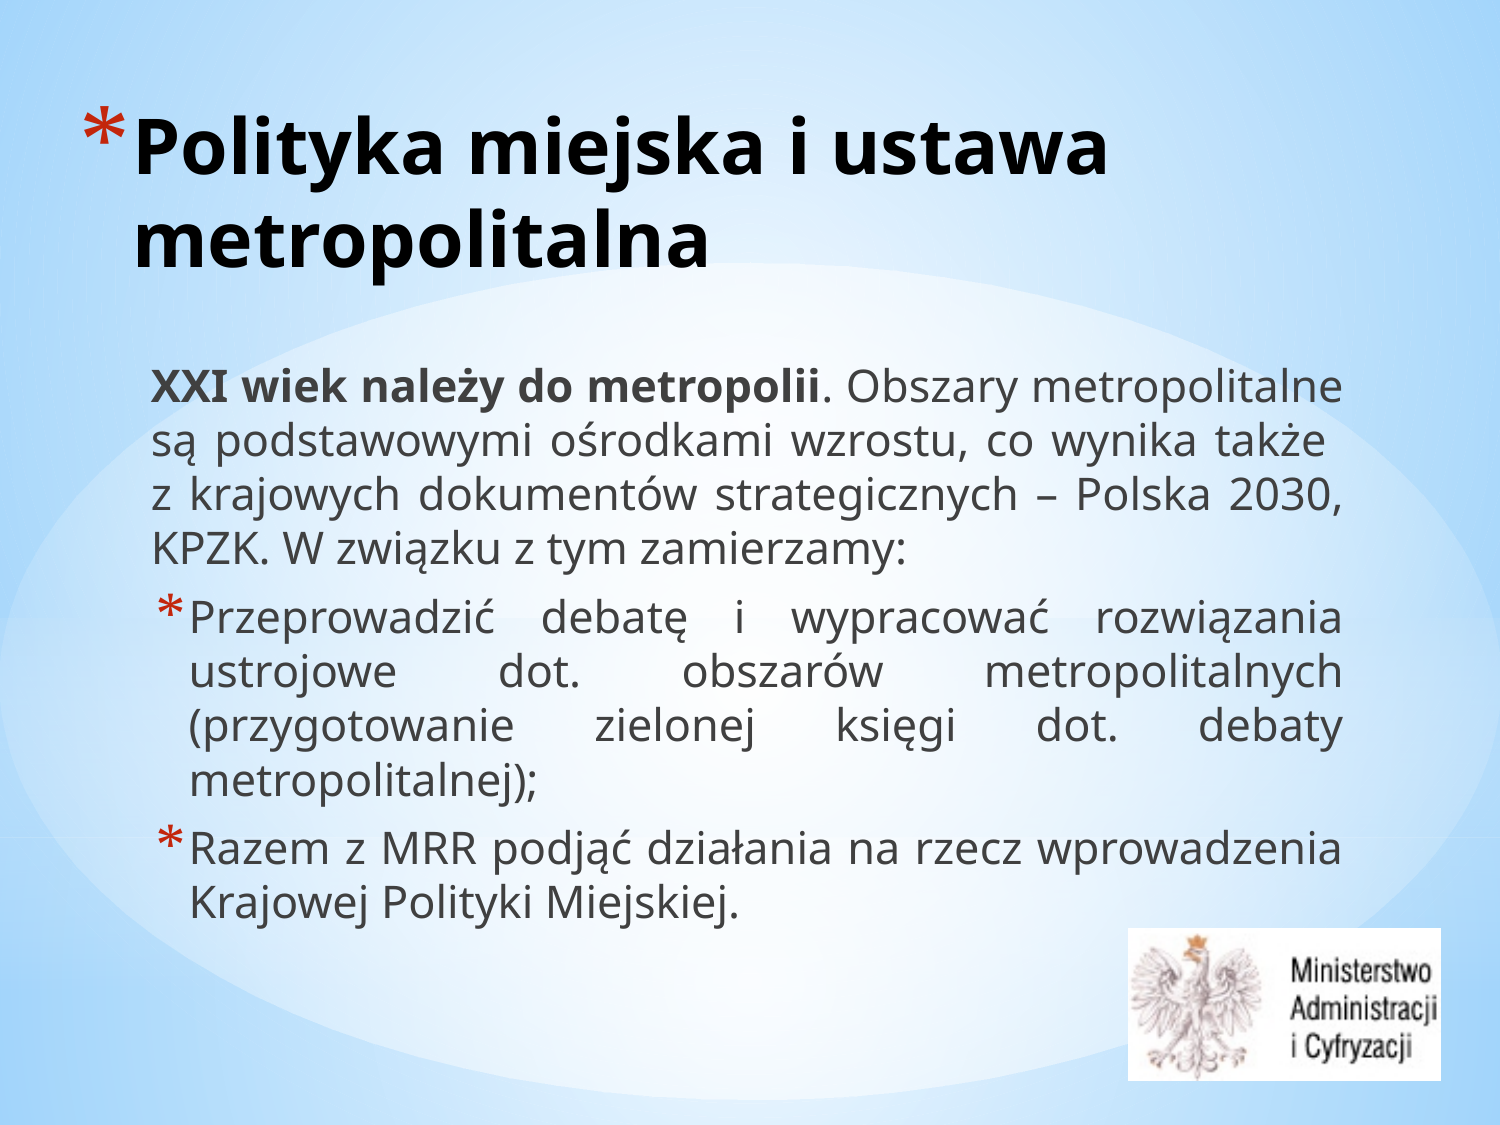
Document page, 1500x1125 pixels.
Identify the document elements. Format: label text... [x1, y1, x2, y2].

picture [1127, 928, 1441, 1081]
list XXI wiek należy do metropolii. Obszary metropolitalne są podstawowymi ośrodkami wzrostu, co wynika także z krajowych dokumentów strategicznych – Polska 2030, KPZK. W związku z tym zamierzamy: Przeprowadzić debatę i wypracować rozwiązania ustrojowe dot. obszarów metropolitalnych (przygotowanie zielonej księgi dot. debaty metropolitalnej); Razem z MRR podjąć działania na rzecz wprowadzenia Krajowej Polityki Miejskiej. [135, 349, 1360, 953]
title Polityka miejska i ustawa metropolitalna [64, 90, 1424, 278]
